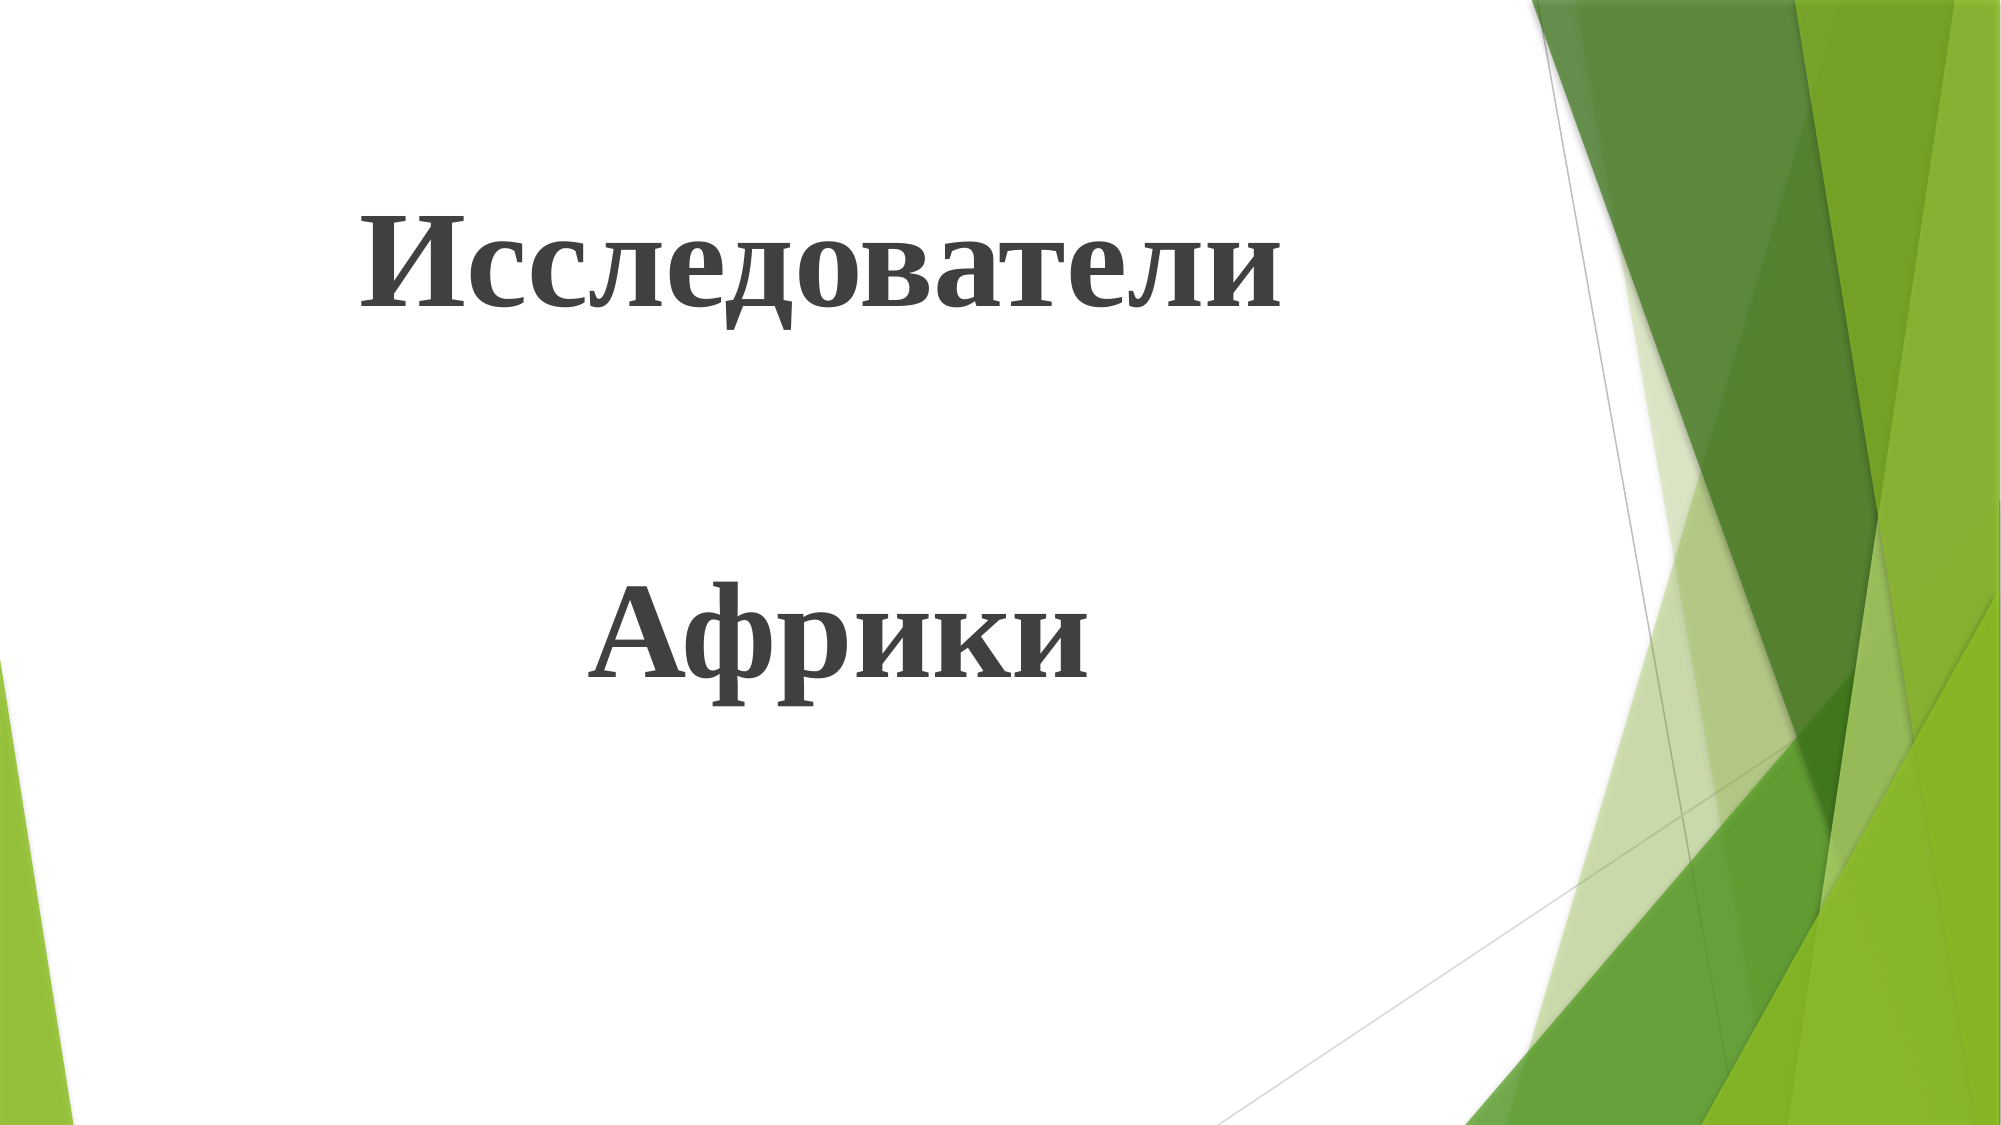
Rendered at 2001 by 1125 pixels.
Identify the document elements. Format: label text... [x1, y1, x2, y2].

list Исследователи Африки [123, 161, 1522, 992]
